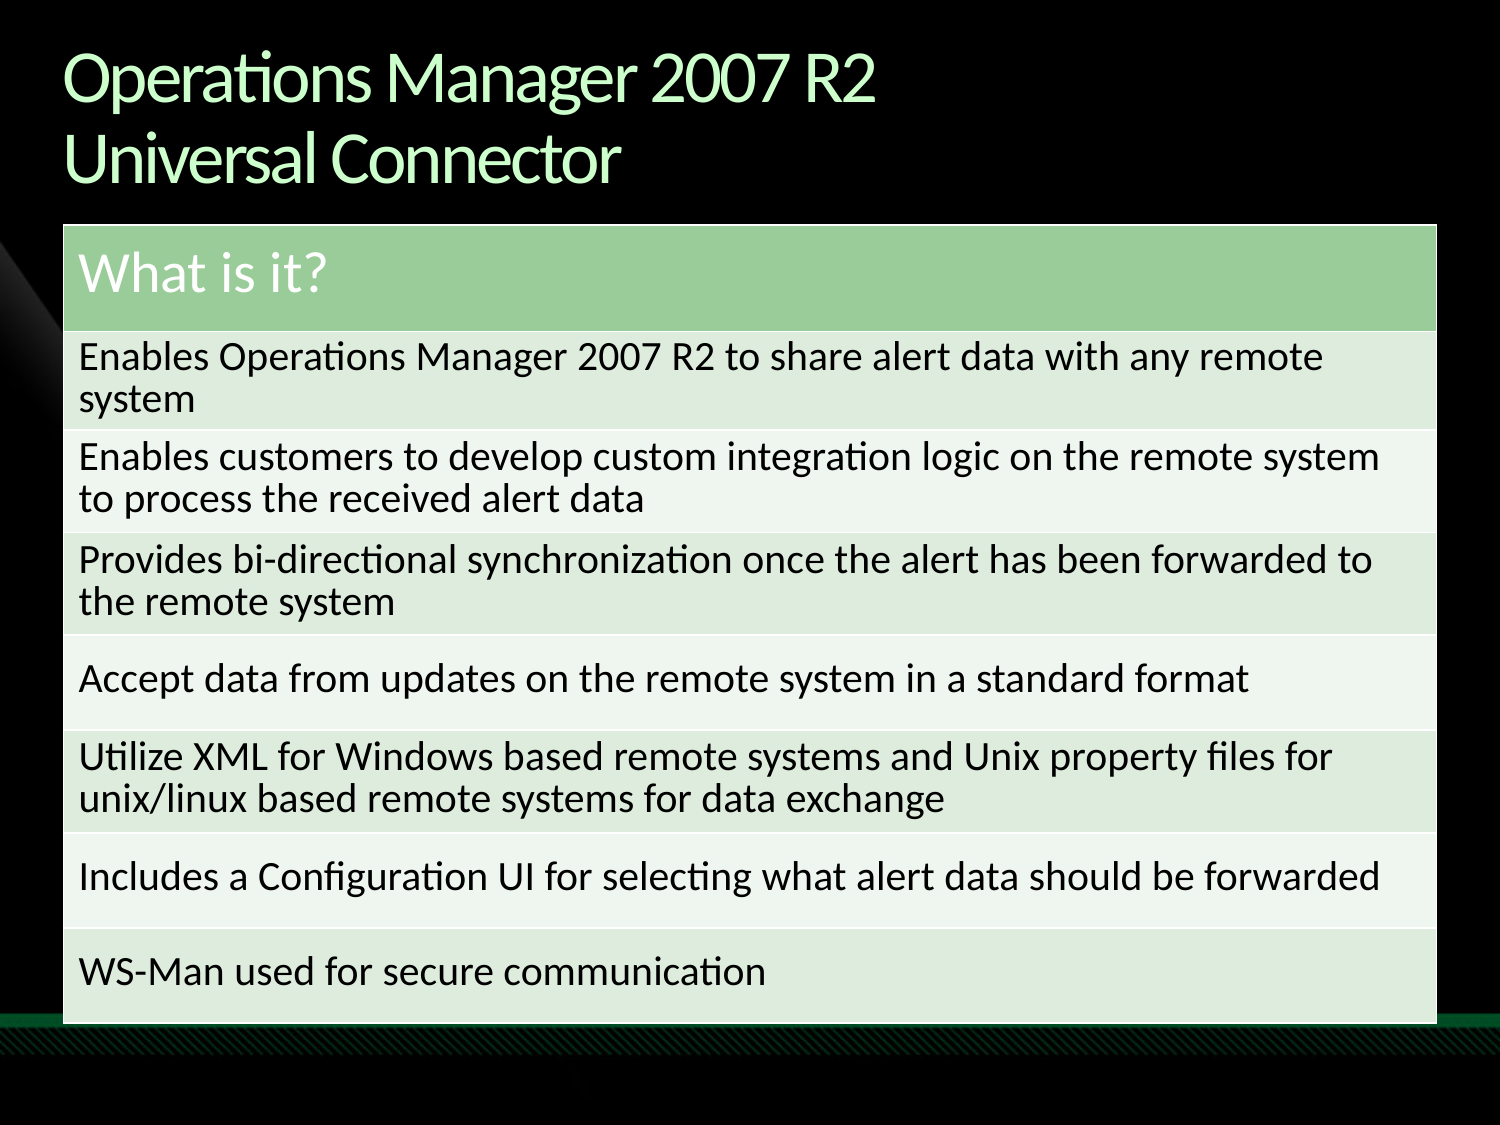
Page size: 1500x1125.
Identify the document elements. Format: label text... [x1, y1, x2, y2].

table_cell Accept data from updates on the remote system in a standard format [64, 636, 1436, 729]
picture [0, 0, 1500, 1125]
table_cell Utilize XML for Windows based remote systems and Unix property files for unix/linux based remote systems for data exchange [64, 731, 1436, 832]
table_header What is it? [64, 226, 1436, 331]
table_cell Includes a Configuration UI for selecting what alert data should be forwarded [64, 834, 1436, 927]
table_cell Enables customers to develop custom integration logic on the remote system to process the received alert data [64, 431, 1436, 532]
table_cell WS-Man used for secure communication [64, 929, 1436, 1022]
title Operations Manager 2007 R2 Universal Connector [62, 37, 1438, 202]
table_cell Provides bi-directional synchronization once the alert has been forwarded to the remote system [64, 533, 1436, 634]
table_cell Enables Operations Manager 2007 R2 to share alert data with any remote system [64, 332, 1436, 429]
